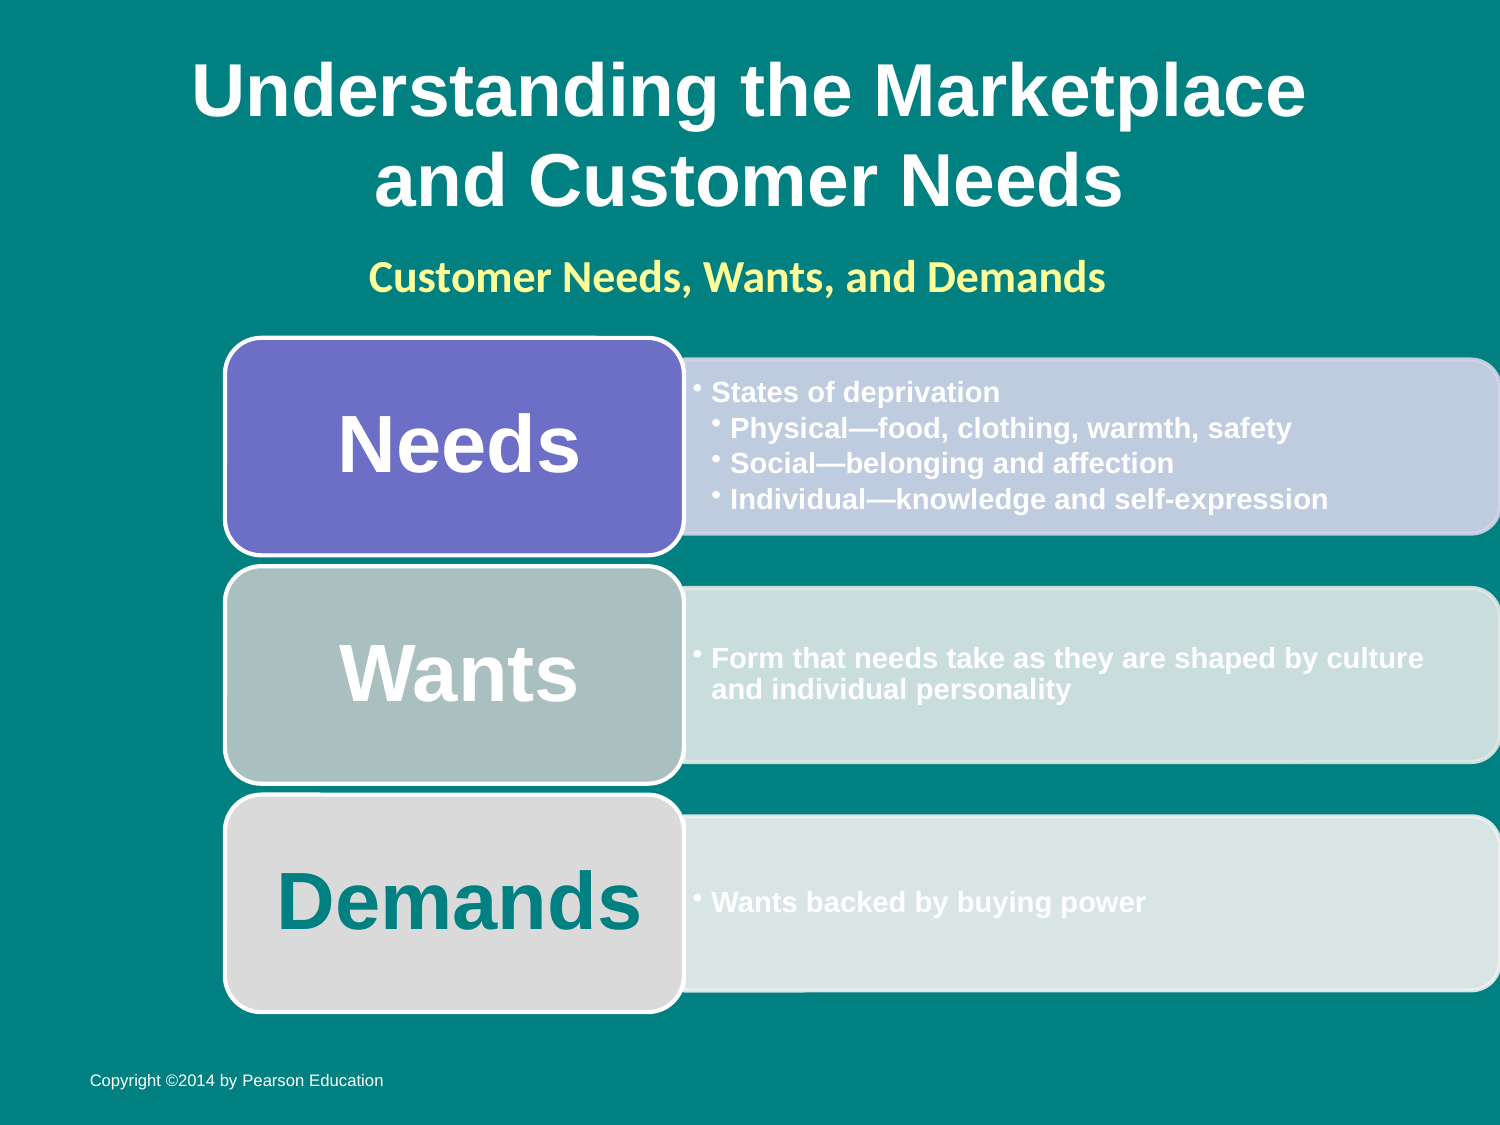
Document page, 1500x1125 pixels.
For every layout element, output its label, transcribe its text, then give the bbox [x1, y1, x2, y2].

text_box Copyright ©2014 by Pearson Education [74, 1062, 825, 1098]
title Understanding the Marketplace and Customer Needs [112, 37, 1388, 226]
list Customer Needs, Wants, and Demands [149, 249, 1326, 313]
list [224, 337, 1500, 1013]
